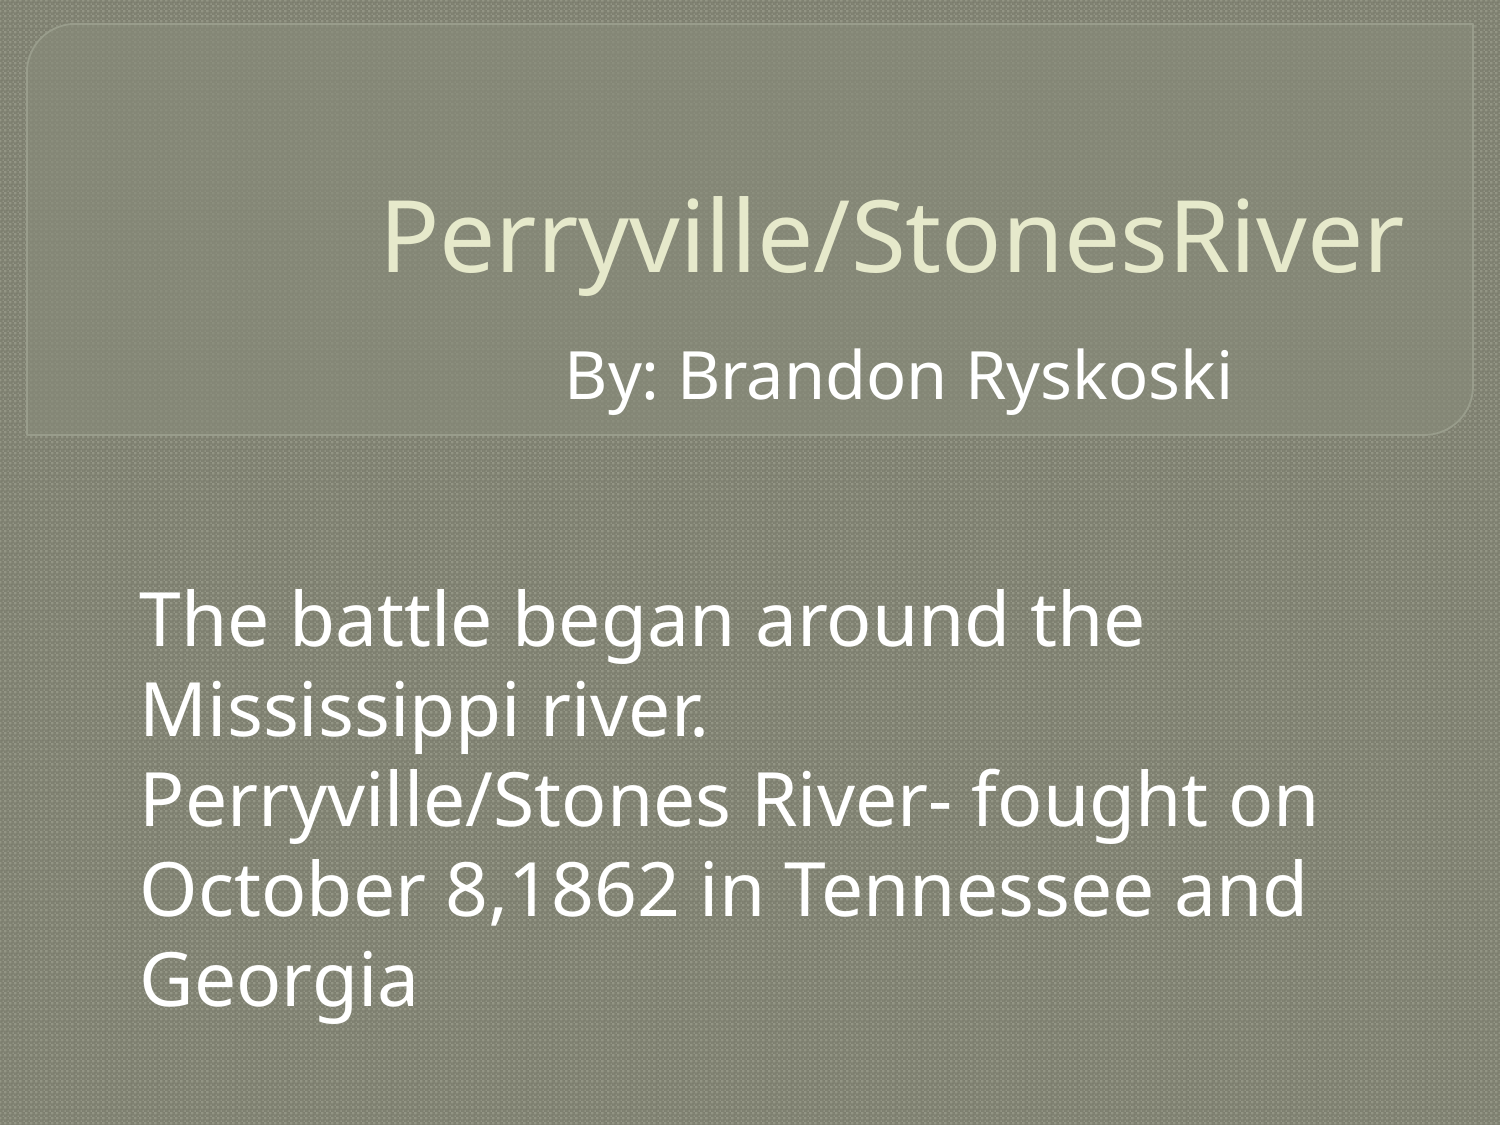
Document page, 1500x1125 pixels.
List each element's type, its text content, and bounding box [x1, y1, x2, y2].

text_box The battle began around the Mississippi river. Perryville/Stones River- fought on October 8,1862 in Tennessee and Georgia [124, 564, 1338, 1120]
subtitle By: Brandon Ryskoski [225, 324, 1275, 429]
title Perryville/StonesRiver [62, 0, 1444, 300]
